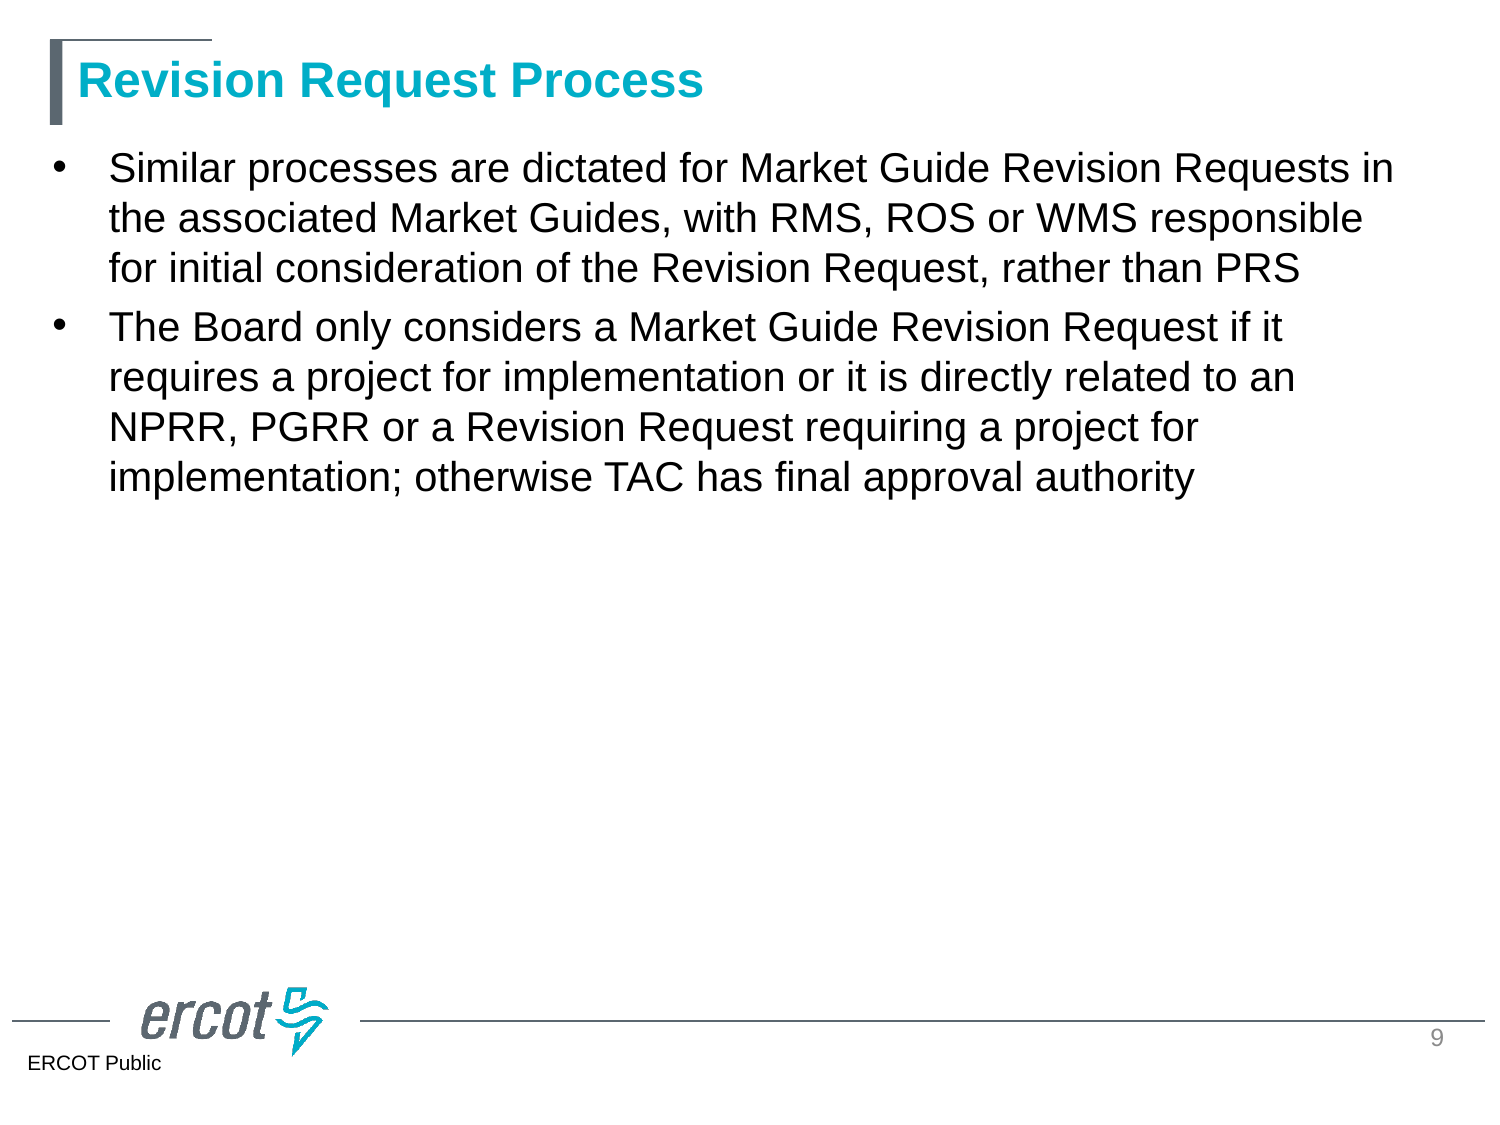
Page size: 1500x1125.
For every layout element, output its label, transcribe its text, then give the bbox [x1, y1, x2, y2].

slide_number 9 [1387, 1012, 1488, 1062]
picture [137, 983, 332, 1059]
list Similar processes are dictated for Market Guide Revision Requests in the associated Market Guides, with RMS, ROS or WMS responsible for initial consideration of the Revision Request, rather than PRS The Board only considers a Market Guide Revision Request if it requires a project for implementation or it is directly related to an NPRR, PGRR or a Revision Request requiring a project for implementation; otherwise TAC has final approval authority [37, 133, 1438, 930]
title Revision Request Process [62, 39, 1450, 134]
